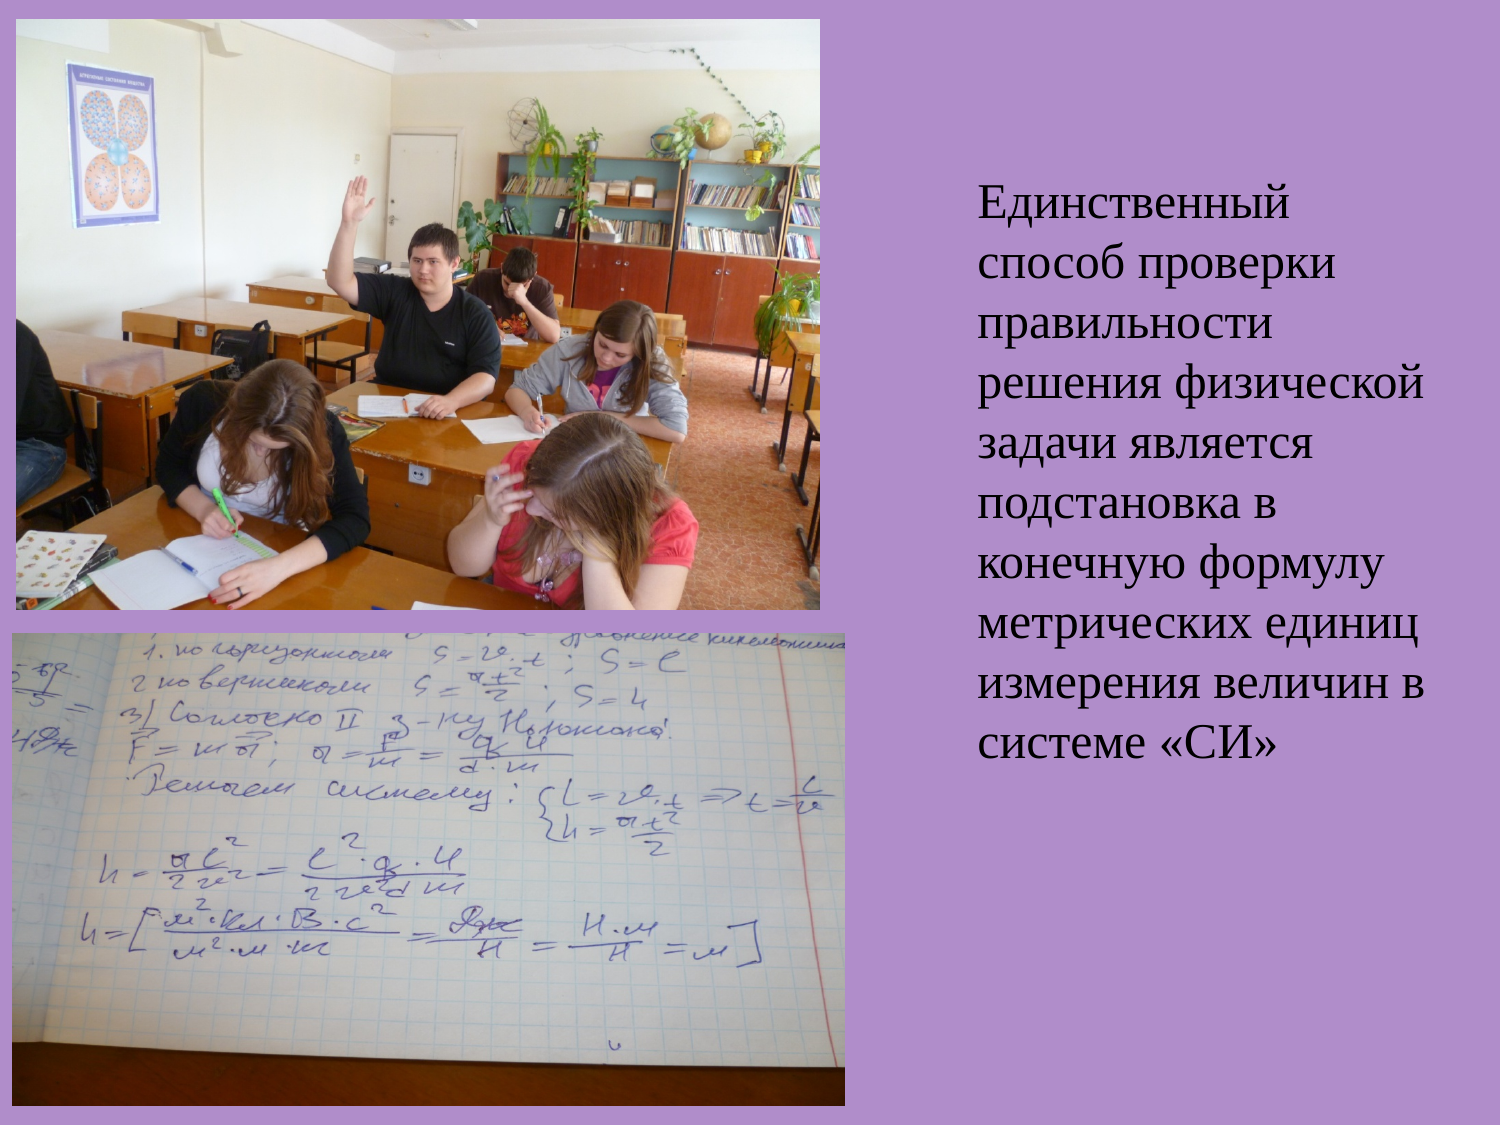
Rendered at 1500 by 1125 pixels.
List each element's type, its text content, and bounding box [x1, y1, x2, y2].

picture [12, 633, 845, 1107]
list Единственный способ проверки правильности решения физической задачи является подстановка в конечную формулу метрических единиц измерения величин в системе «СИ» [962, 160, 1457, 1037]
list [16, 18, 821, 610]
